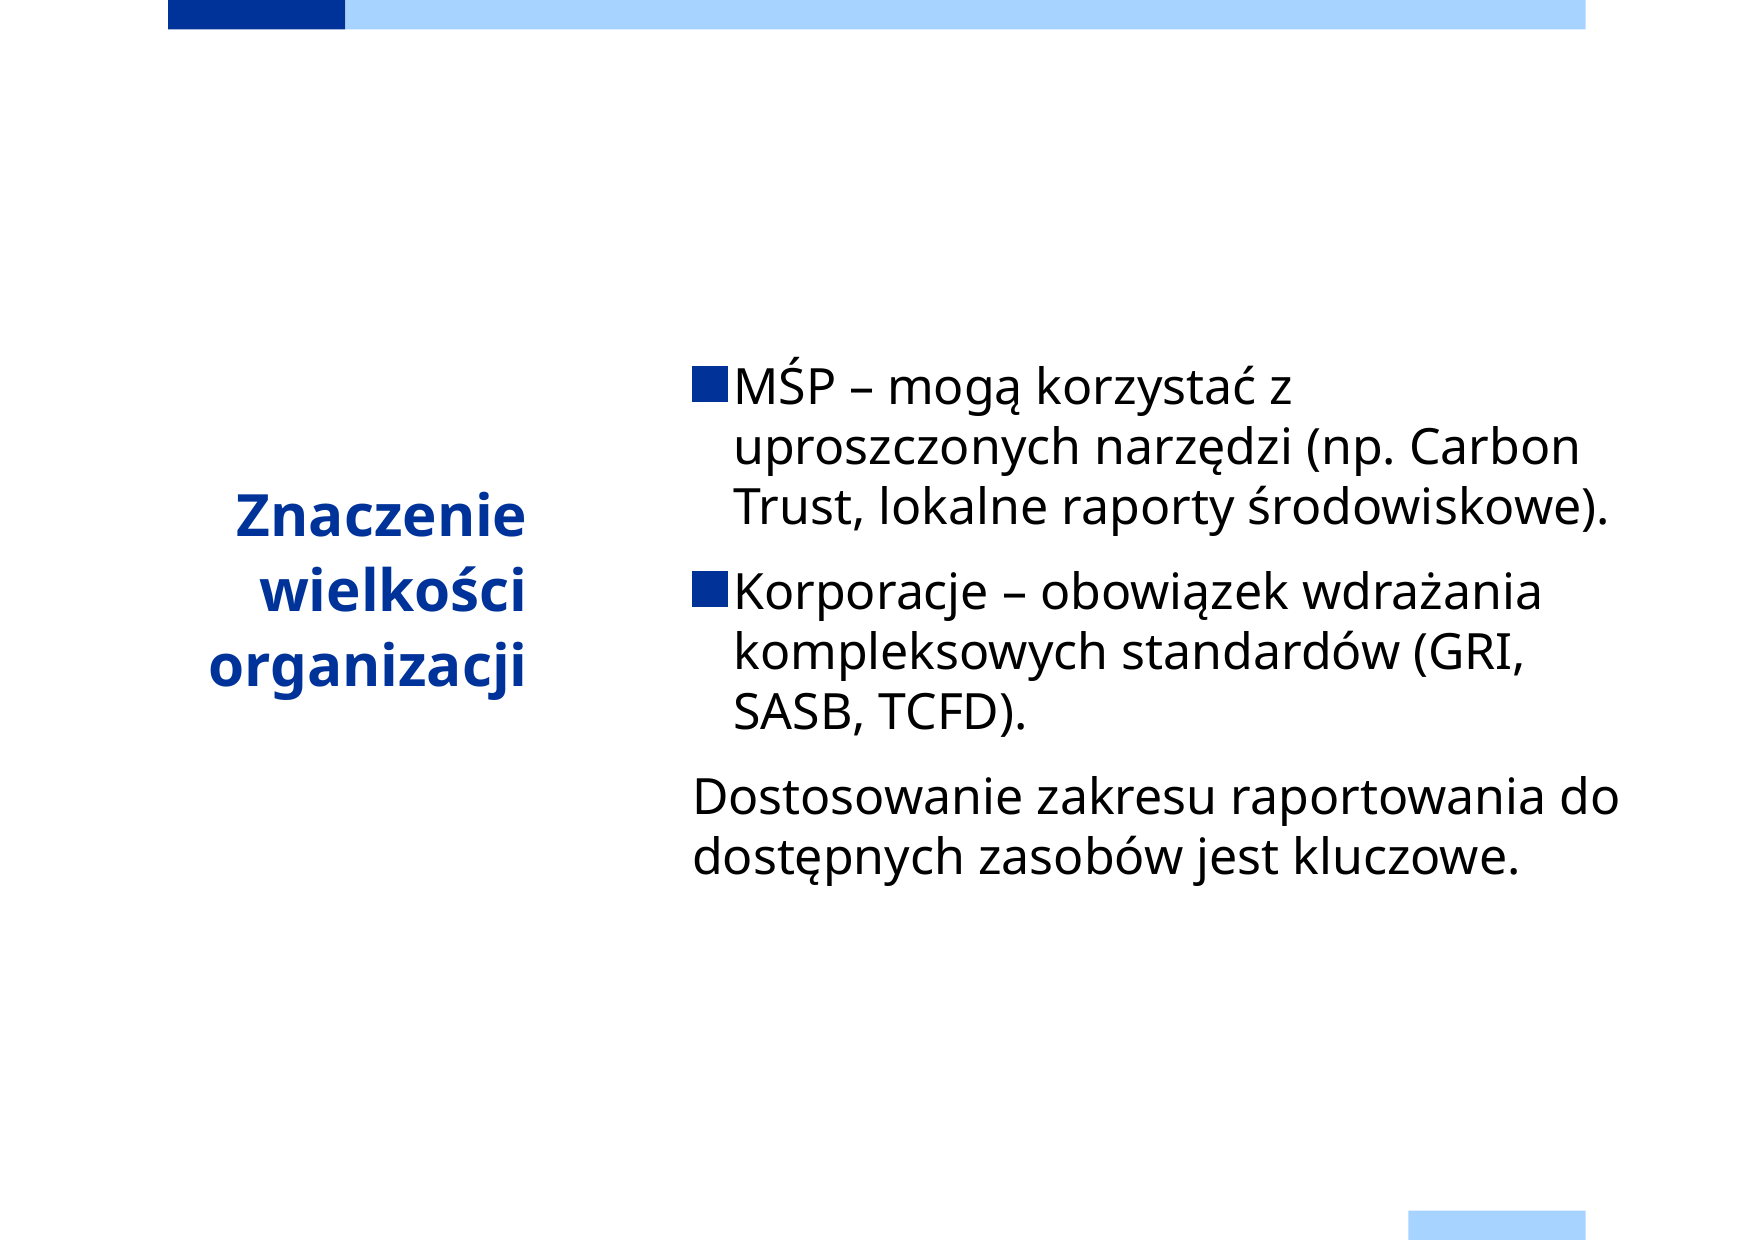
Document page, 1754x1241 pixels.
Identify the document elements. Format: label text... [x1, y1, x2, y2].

picture [692, 571, 728, 607]
picture [692, 366, 728, 402]
title Znaczenie wielkości organizacji [67, 211, 528, 699]
list MŚP – mogą korzystać z uproszczonych narzędzi (np. Carbon Trust, lokalne raporty środowiskowe). Korporacje – obowiązek wdrażania kompleksowych standardów (GRI, SASB, TCFD). Dostosowanie zakresu raportowania do dostępnych zasobów jest kluczowe. [692, 220, 1636, 1018]
